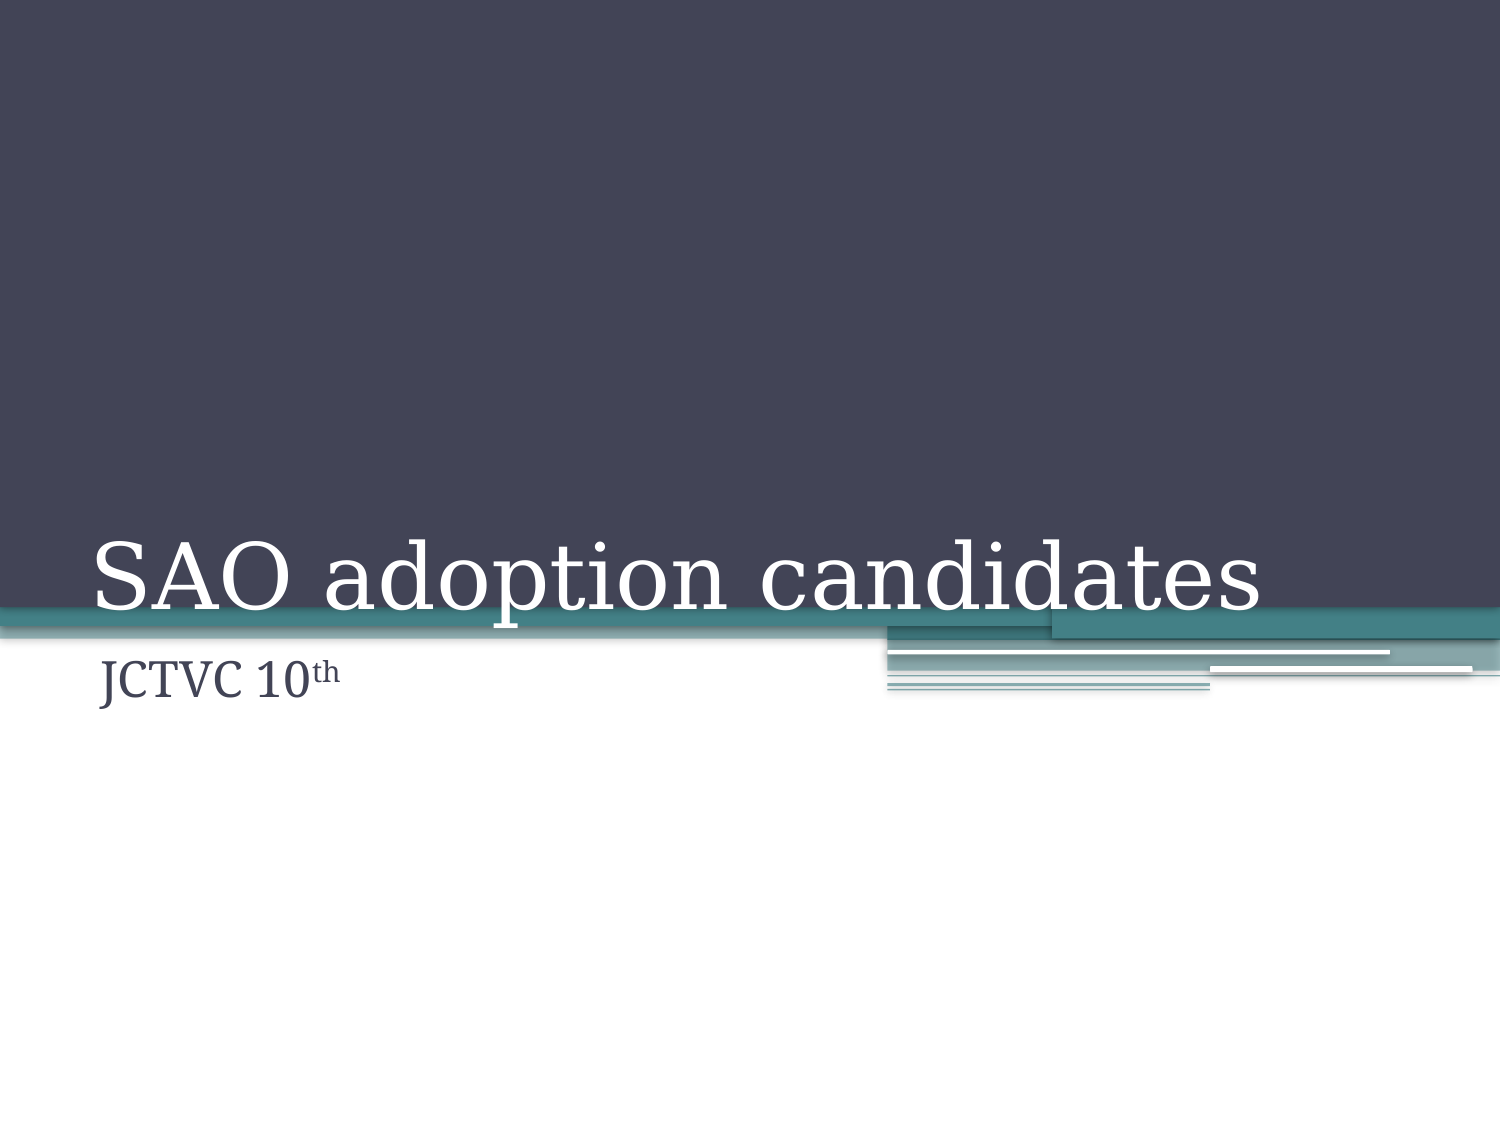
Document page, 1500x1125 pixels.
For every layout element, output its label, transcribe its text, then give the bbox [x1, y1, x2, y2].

subtitle JCTVC 10th [75, 639, 888, 928]
title SAO adoption candidates [75, 394, 1463, 636]
